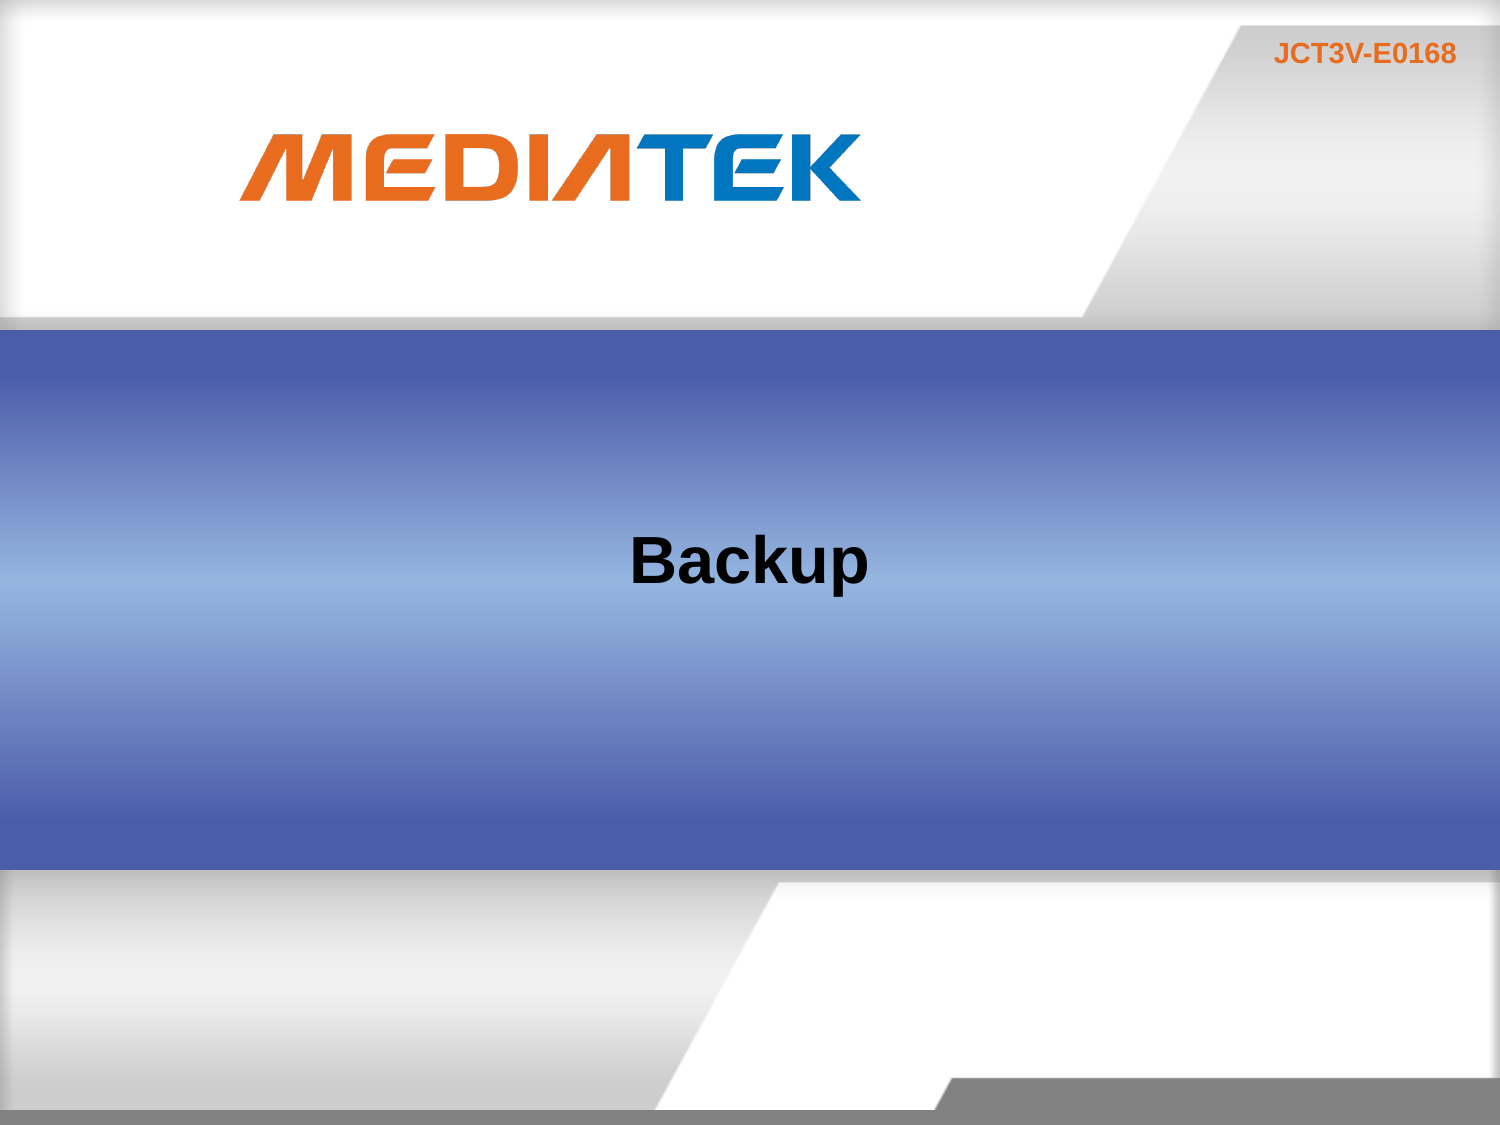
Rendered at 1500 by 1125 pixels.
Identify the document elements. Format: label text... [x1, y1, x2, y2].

picture [0, 0, 1500, 1125]
title Backup [50, 438, 1450, 676]
